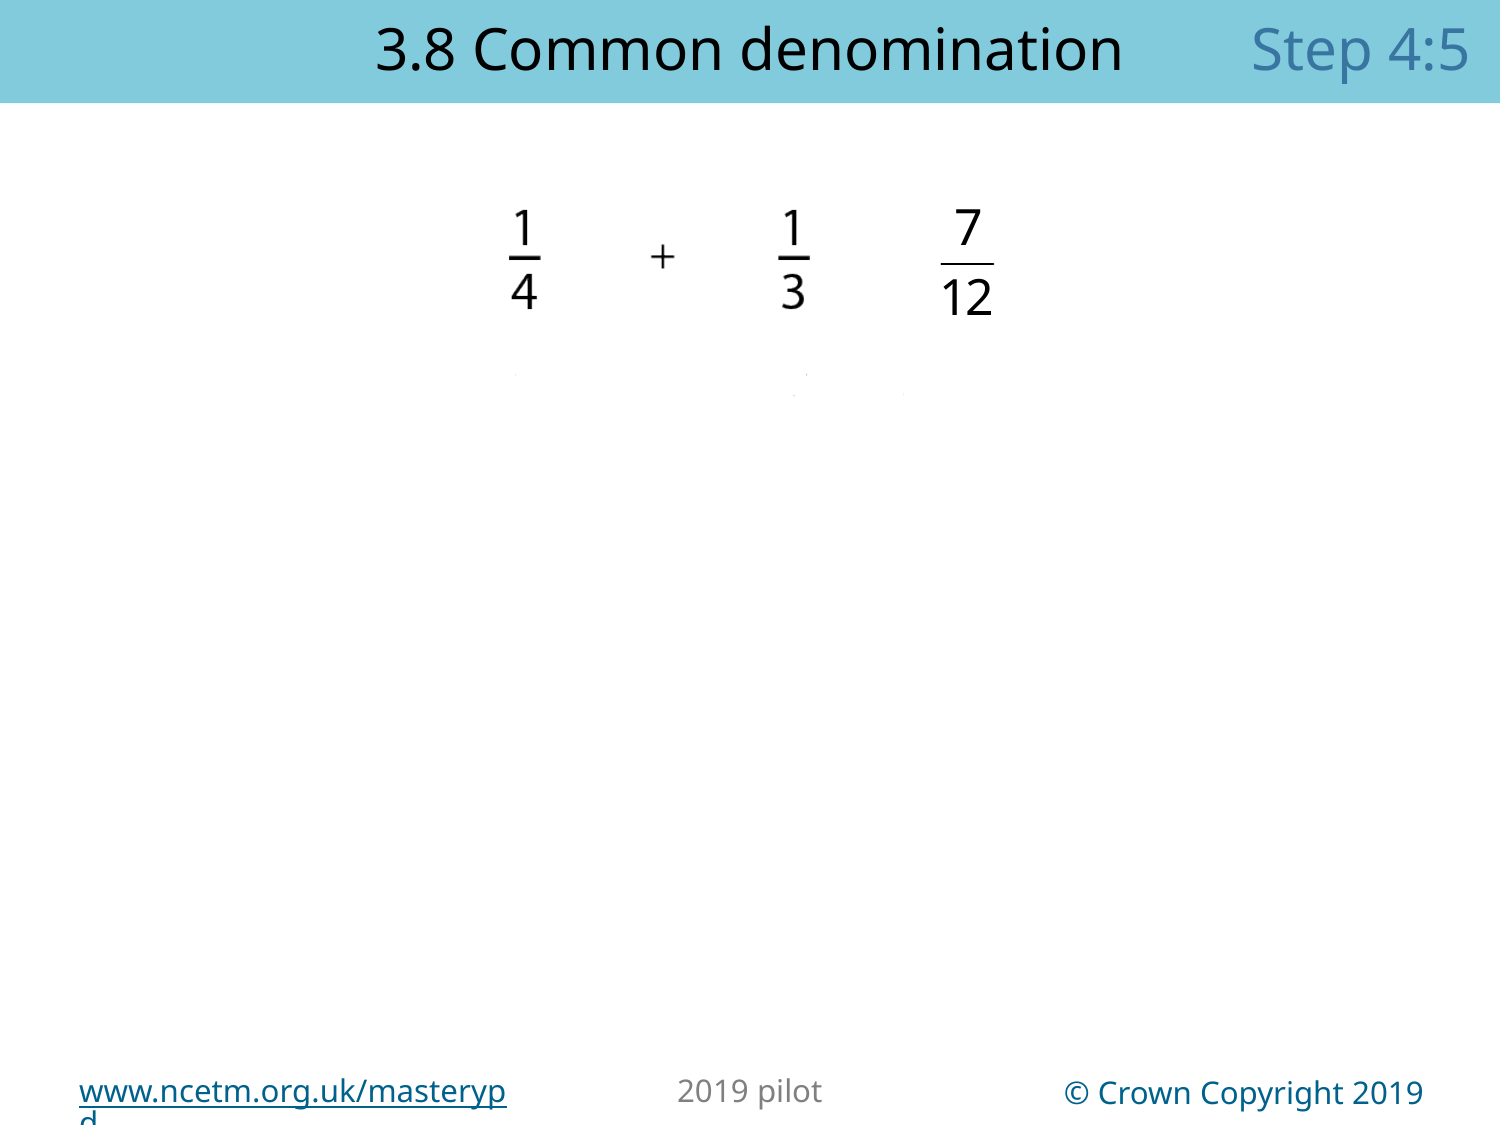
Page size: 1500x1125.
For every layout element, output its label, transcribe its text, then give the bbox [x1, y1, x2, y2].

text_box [937, 201, 998, 321]
picture [246, 200, 1254, 925]
list Step 4:5 [0, 0, 1500, 104]
